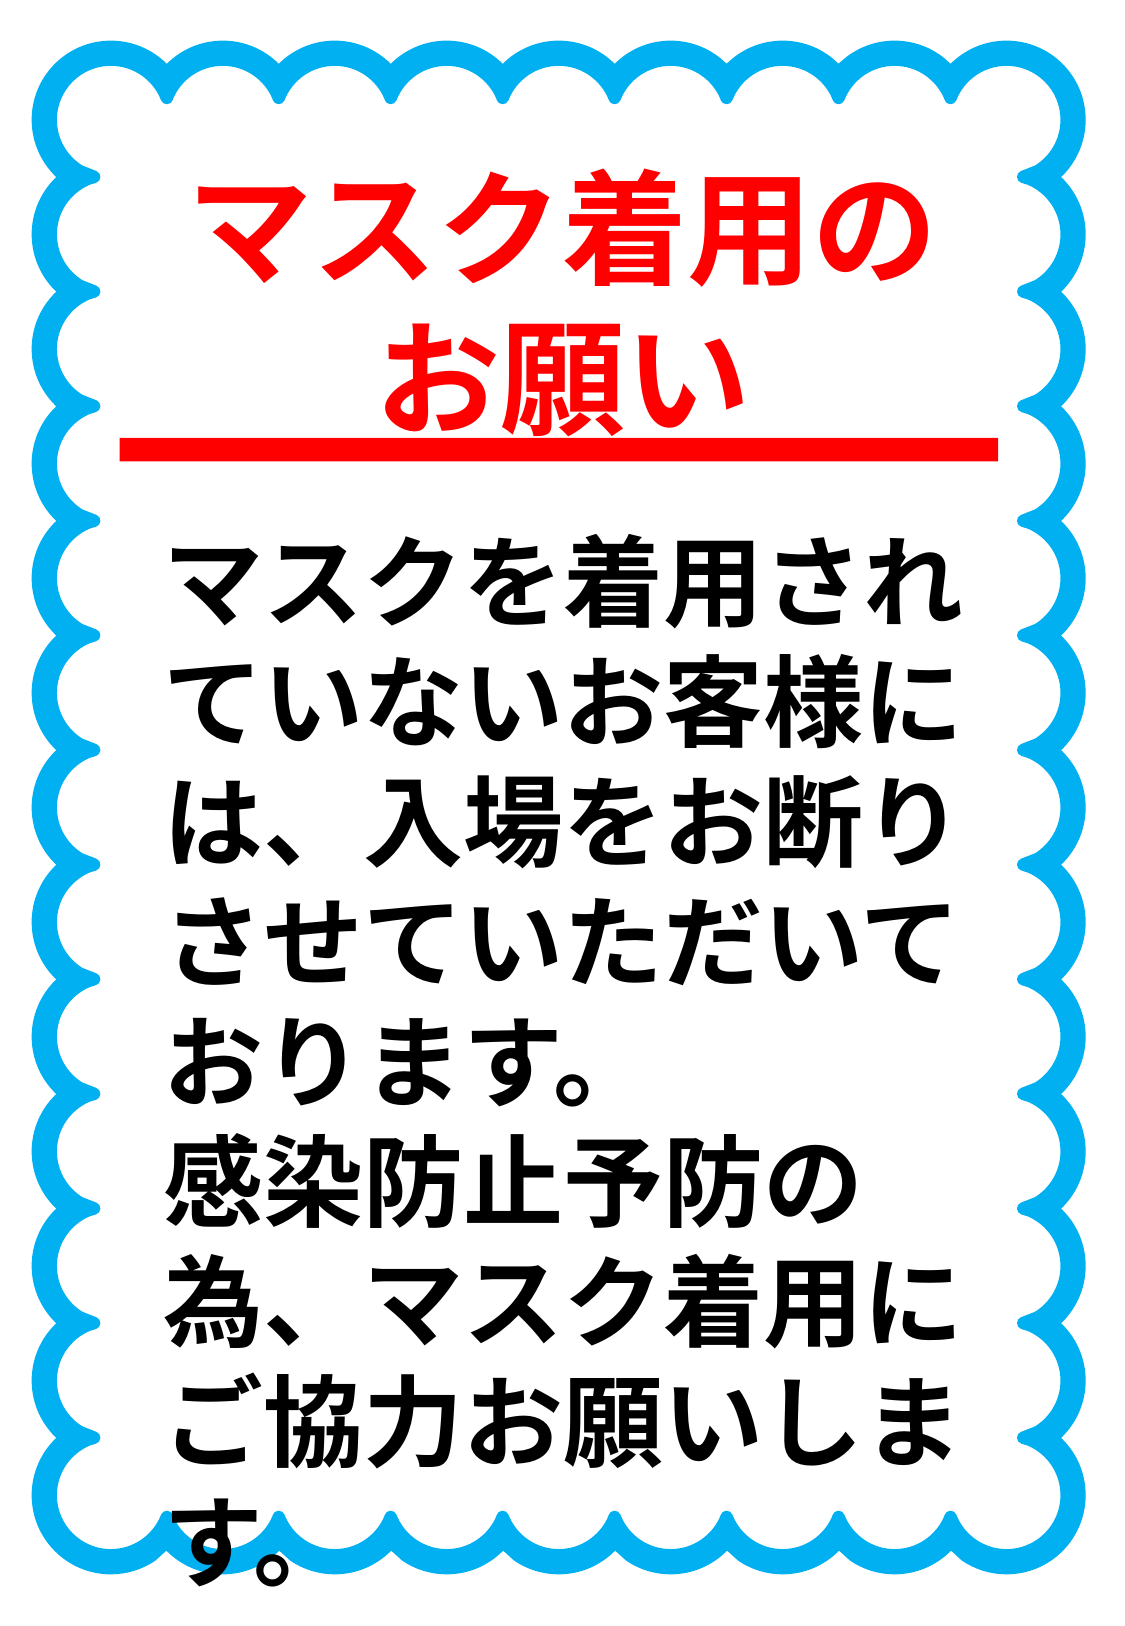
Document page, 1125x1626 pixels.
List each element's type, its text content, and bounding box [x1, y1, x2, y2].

text_box [117, 436, 1000, 463]
text_box [35, 44, 1082, 143]
text_box マスクを着用されていないお客様には、入場をお断りさせていただいております。 感染防止予防の為、マスク着用にご協力お願いします。 [148, 512, 1006, 1607]
text_box [1006, 459, 1082, 1571]
text_box マスク着用の お願い [0, 143, 1125, 459]
text_box [35, 459, 148, 1571]
